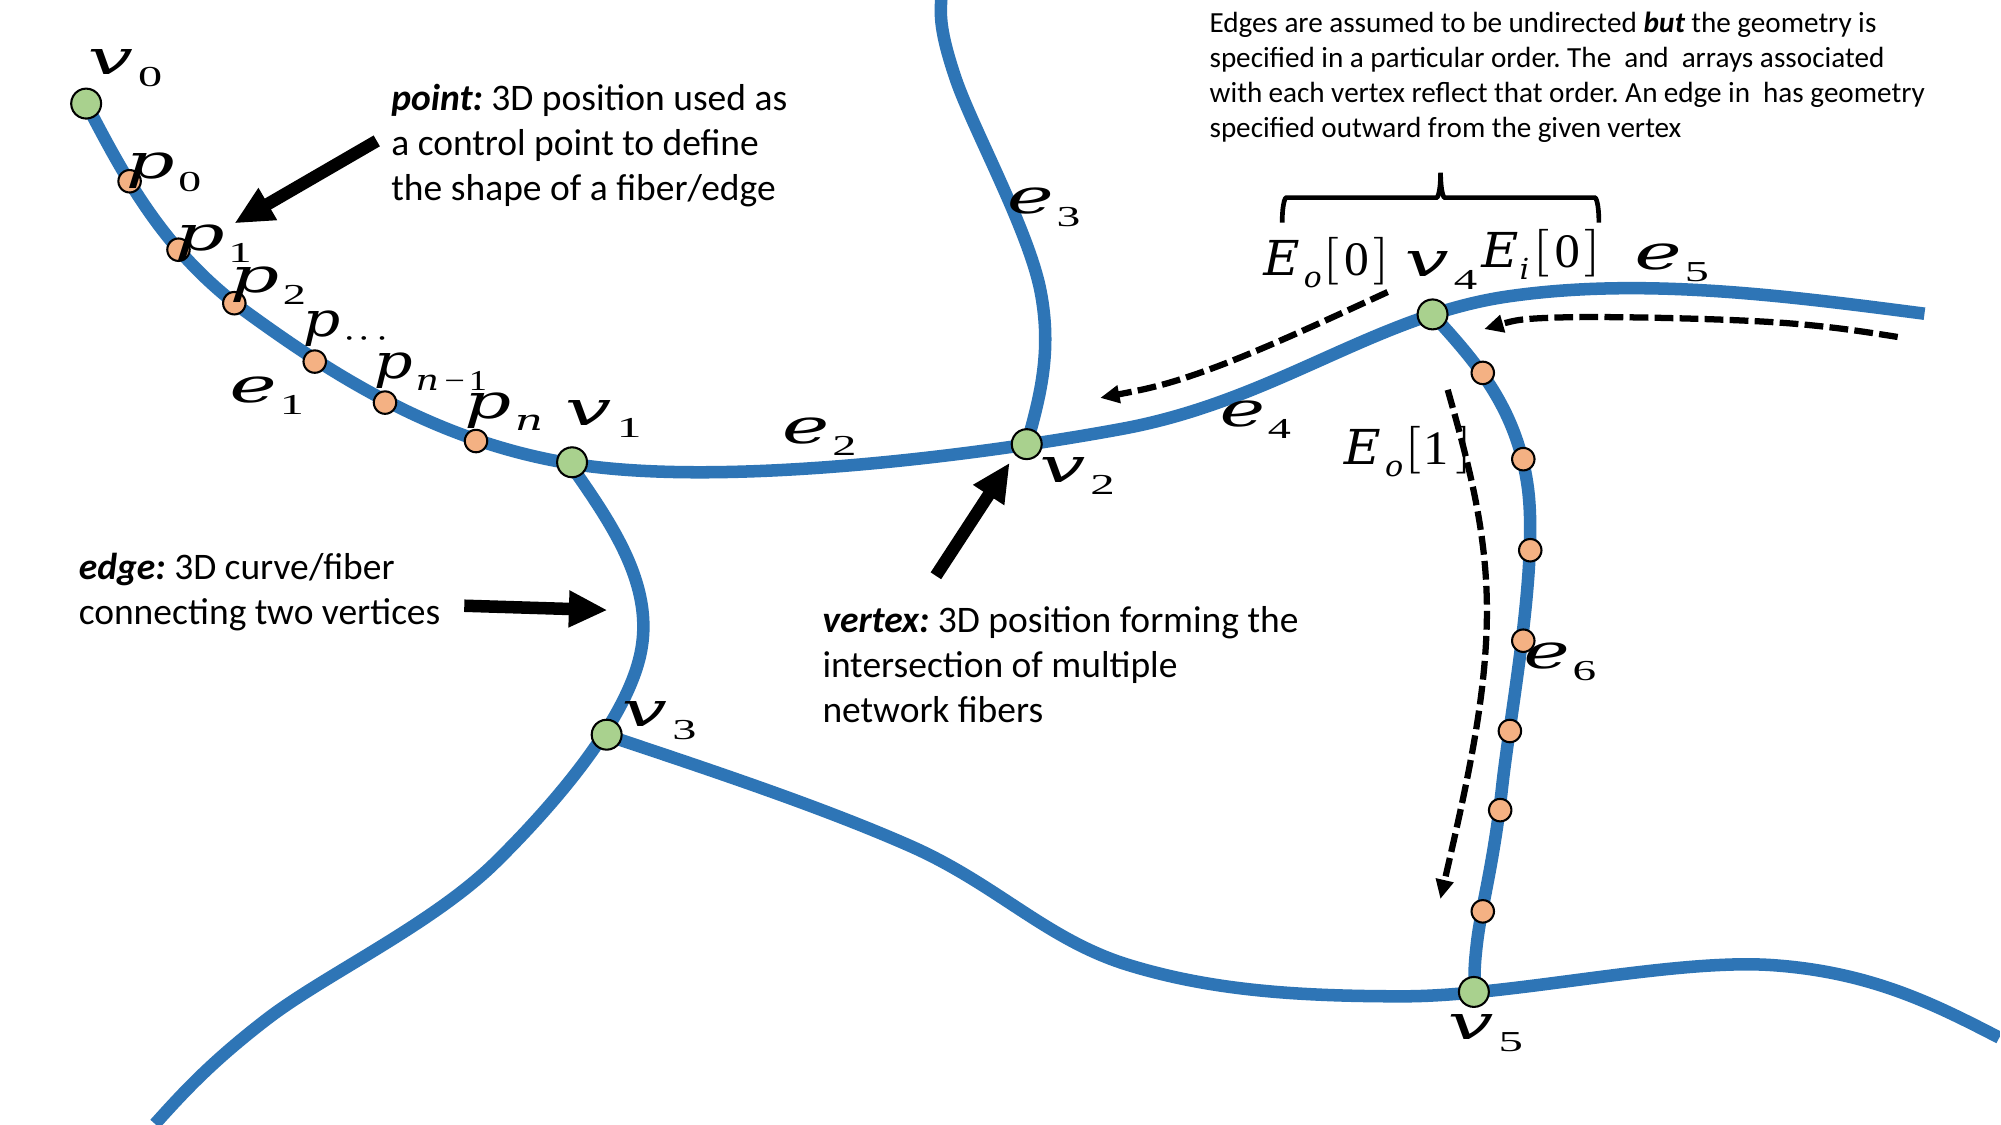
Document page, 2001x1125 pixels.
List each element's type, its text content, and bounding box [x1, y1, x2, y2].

text_box [1016, 212, 1925, 444]
text_box [556, 446, 589, 479]
text_box [117, 168, 142, 194]
text_box [166, 237, 191, 263]
text_box point: 3D position used as a control point to define the shape of a fiber/edge [376, 66, 824, 216]
text_box [302, 349, 328, 374]
text_box [372, 390, 398, 415]
text_box [222, 290, 247, 316]
text_box [1517, 537, 1543, 563]
text_box [463, 428, 489, 454]
text_box [1470, 360, 1496, 386]
text_box [1416, 298, 1449, 331]
text_box [622, 738, 1474, 998]
text_box [1437, 389, 1488, 899]
text_box [1476, 925, 2000, 1039]
text_box [1471, 918, 1481, 976]
text_box [1487, 797, 1513, 823]
text_box [1010, 428, 1043, 461]
text_box [1511, 446, 1536, 472]
text_box [1484, 316, 1898, 338]
text_box [1511, 628, 1536, 654]
text_box [1497, 718, 1523, 744]
text_box [1457, 975, 1490, 1008]
text_box edge: 3D curve/fiber connecting two vertices [64, 535, 512, 640]
text_box [1281, 172, 1600, 223]
text_box [154, 474, 645, 1125]
text_box [590, 718, 623, 751]
text_box [939, 0, 1047, 429]
text_box [70, 87, 103, 120]
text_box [235, 141, 377, 223]
text_box [1470, 899, 1496, 924]
text_box vertex: 3D position forming the intersection of multiple network fibers [807, 587, 1324, 738]
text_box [464, 605, 607, 611]
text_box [935, 463, 1010, 576]
text_box [1433, 326, 1532, 907]
text_box [1100, 291, 1389, 402]
text_box [93, 105, 1023, 474]
